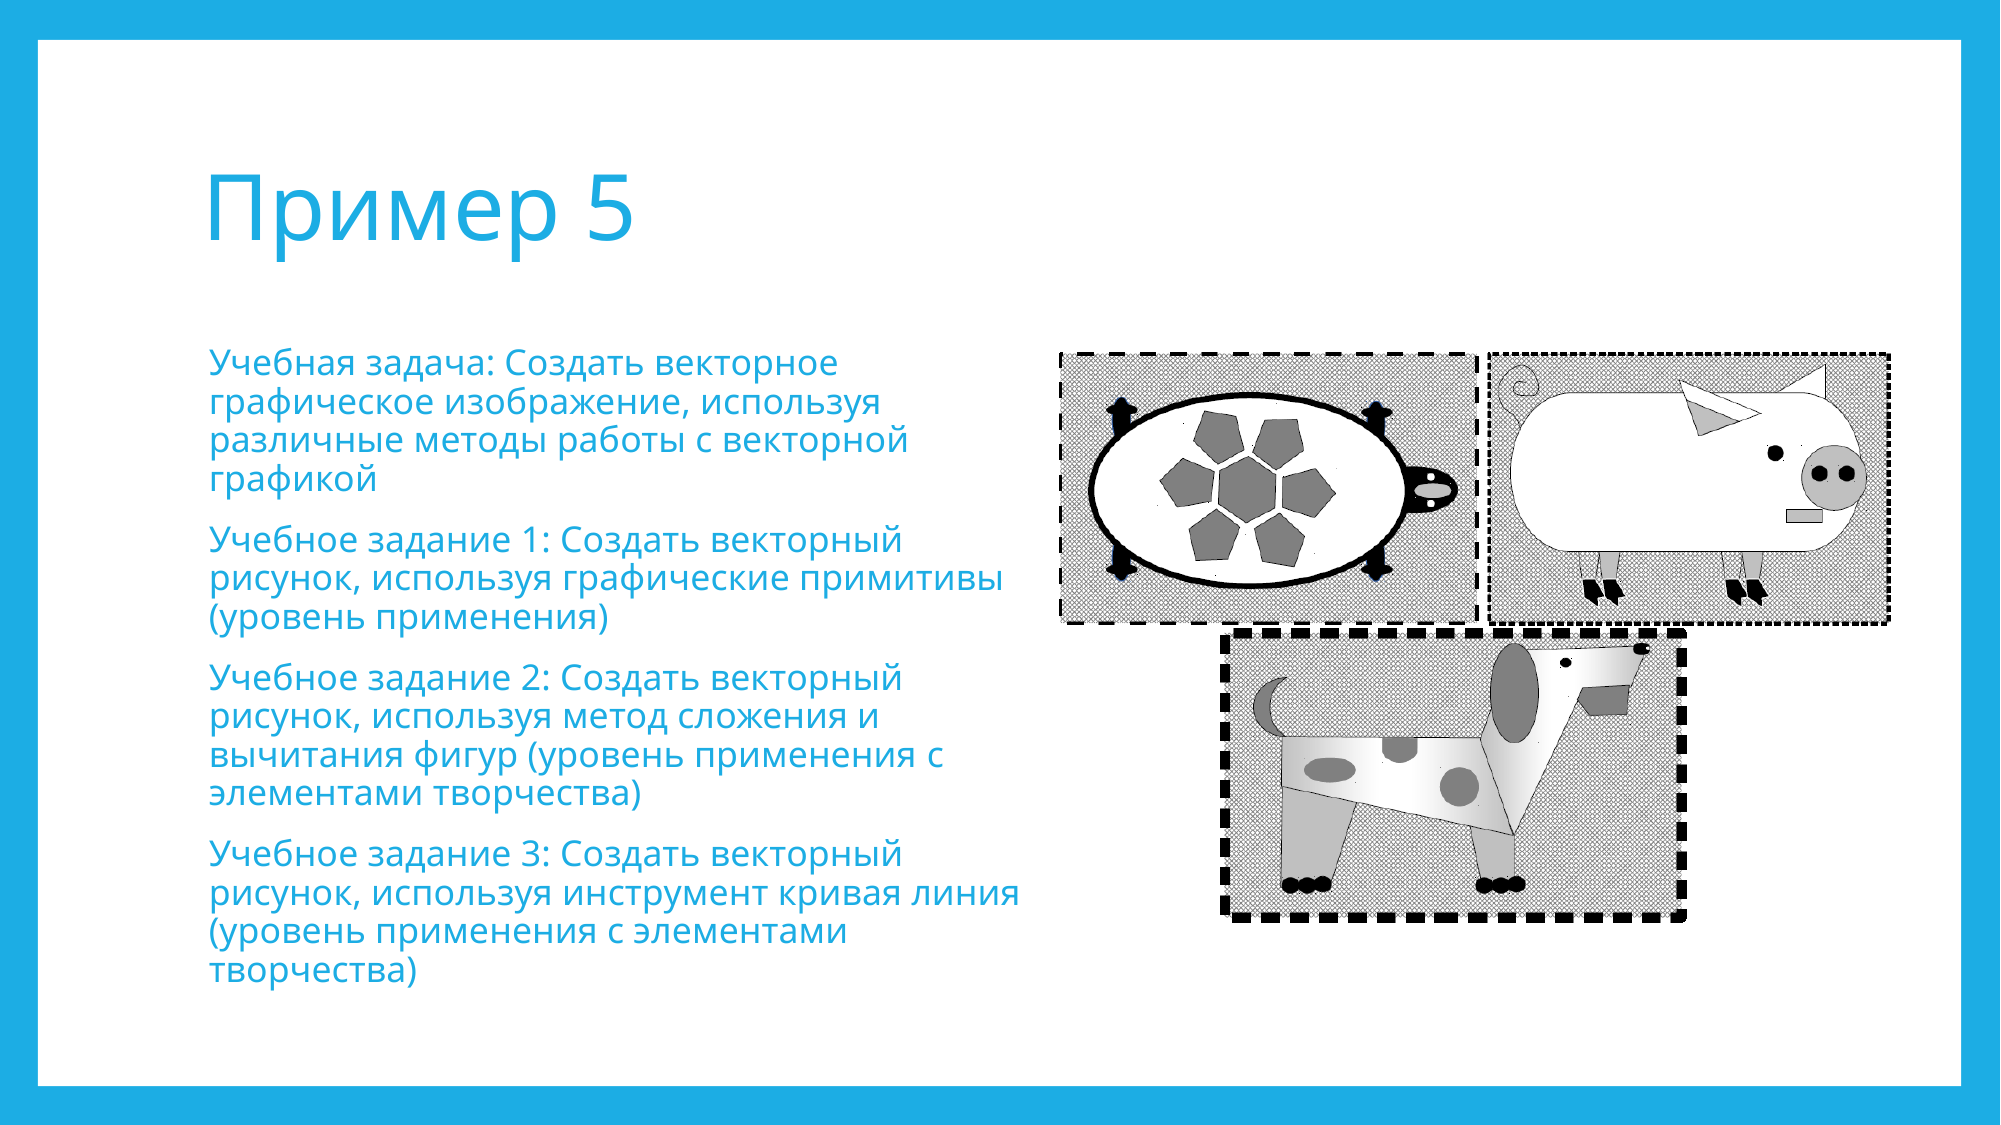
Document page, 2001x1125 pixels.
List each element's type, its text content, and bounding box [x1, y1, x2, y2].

list Учебная задача: Создать векторное графическое изображение, используя различные методы работы с векторной графикой Учебное задание 1: Создать векторный рисунок, используя графические примитивы (уровень применения) Учебное задание 2: Создать векторный рисунок, используя метод сложения и вычитания фигур (уровень применения c элементами творчества) Учебное задание 3: Создать векторный рисунок, используя инструмент кривая линия (уровень применения с элементами творчества) [187, 337, 1050, 1000]
picture [1049, 337, 1904, 934]
title Пример 5 [187, 99, 1808, 323]
